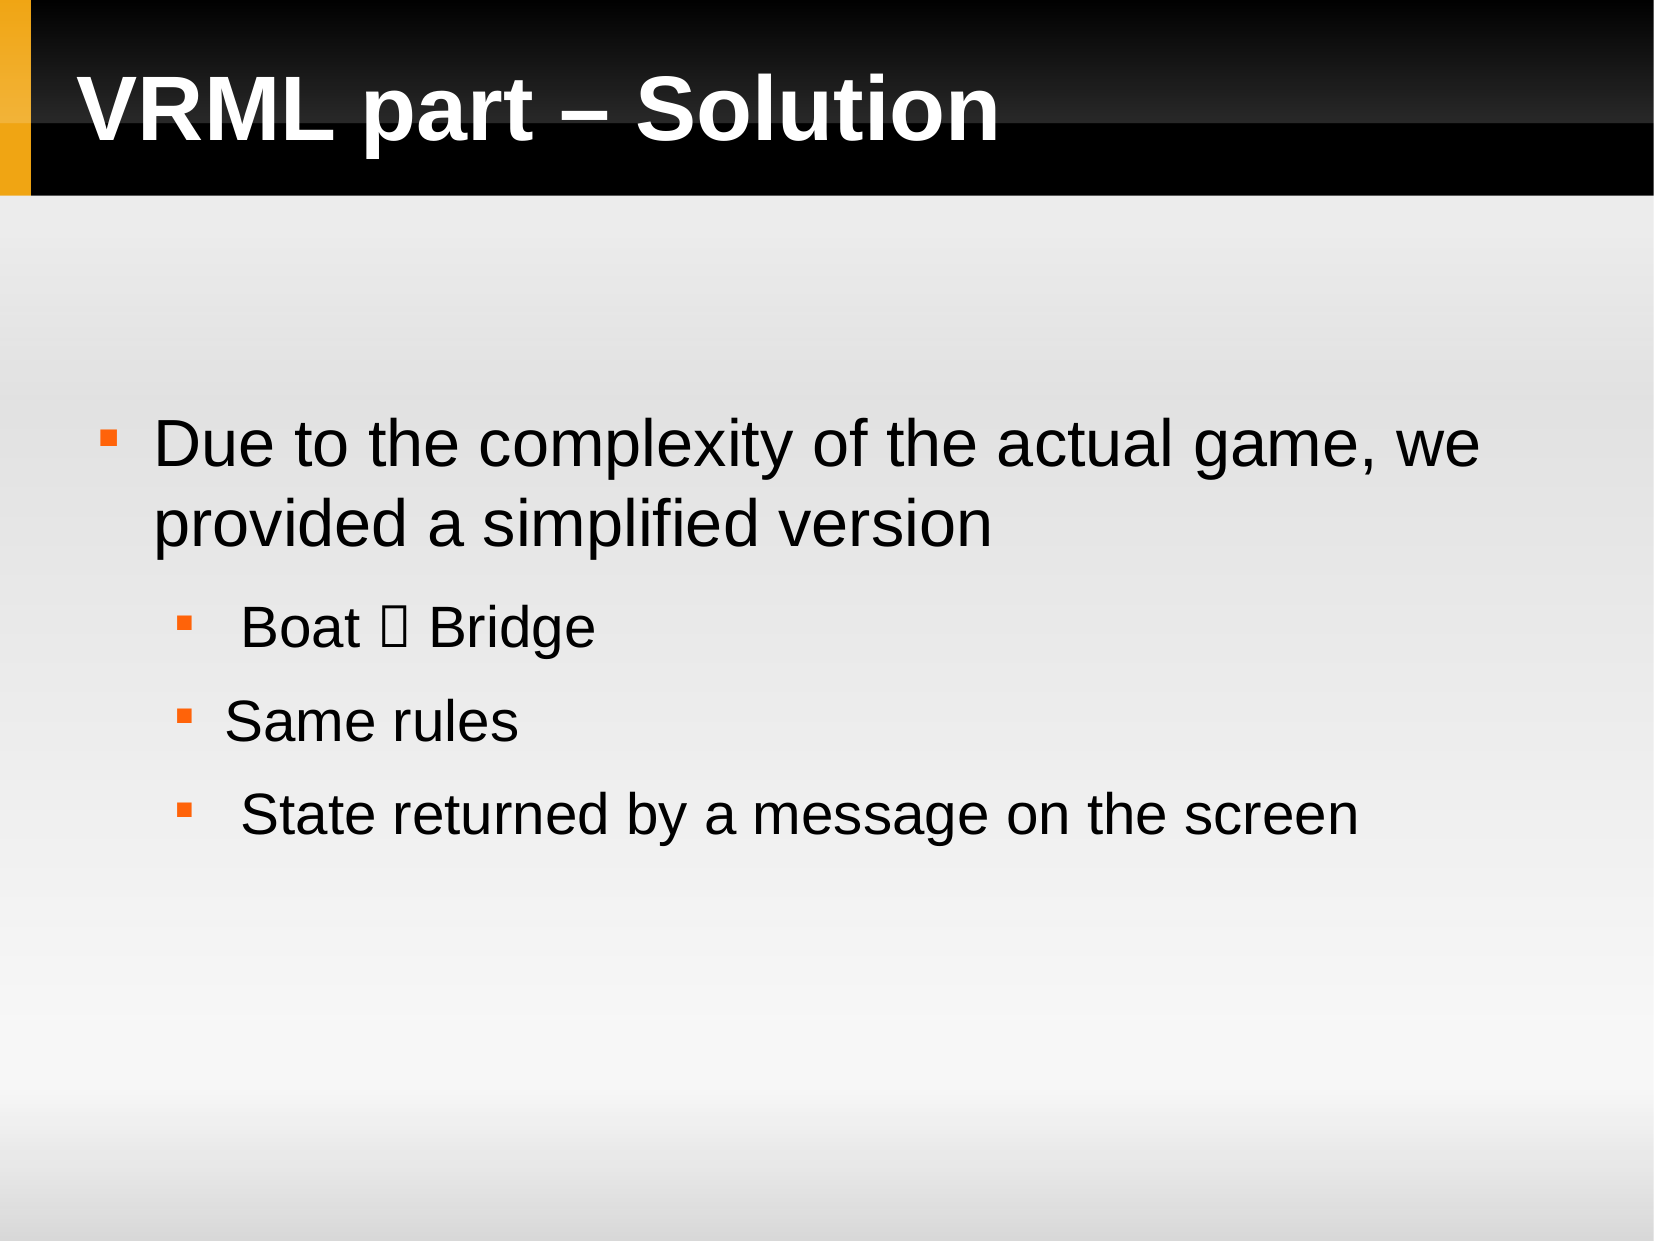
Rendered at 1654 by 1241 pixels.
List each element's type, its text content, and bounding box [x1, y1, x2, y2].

list Due to the complexity of the actual game, we provided a simplified version Boat  Bridge Same rules State returned by a message on the screen [82, 290, 1571, 1094]
picture [0, 0, 1654, 1241]
title VRML part – Solution [76, 7, 1565, 200]
